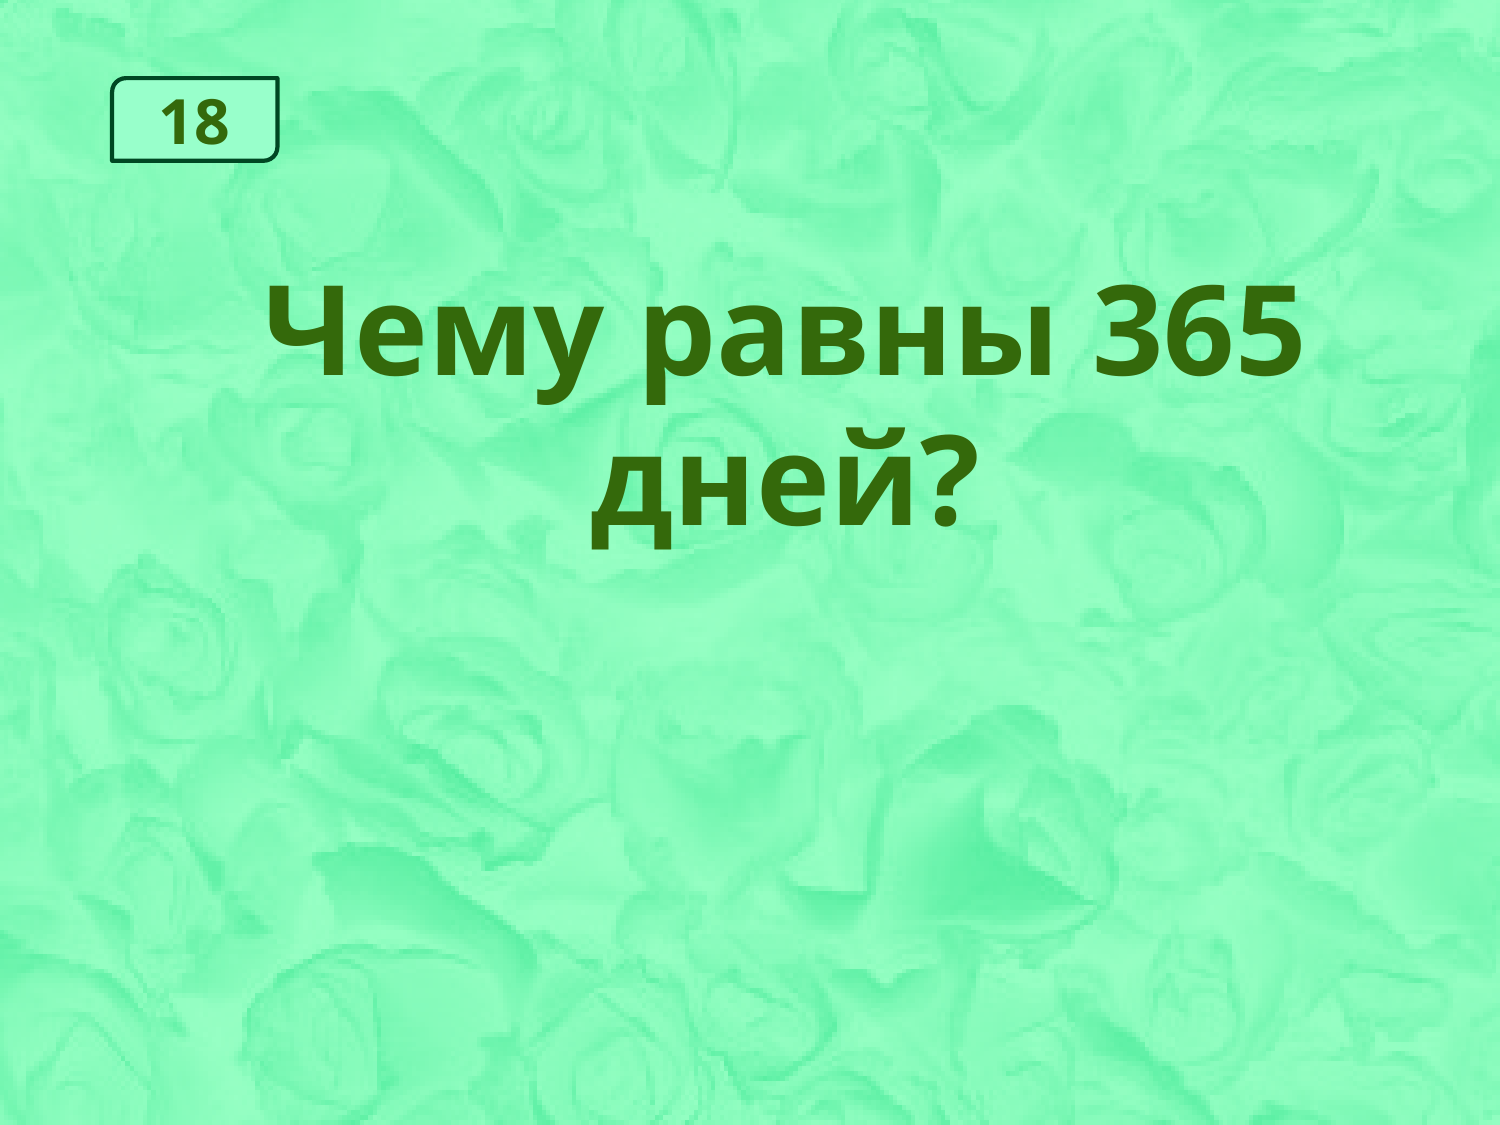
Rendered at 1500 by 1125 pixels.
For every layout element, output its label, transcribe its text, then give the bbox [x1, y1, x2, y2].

text_box 18 [109, 76, 280, 163]
text_box Чему равны 365 дней? [123, 243, 1447, 559]
